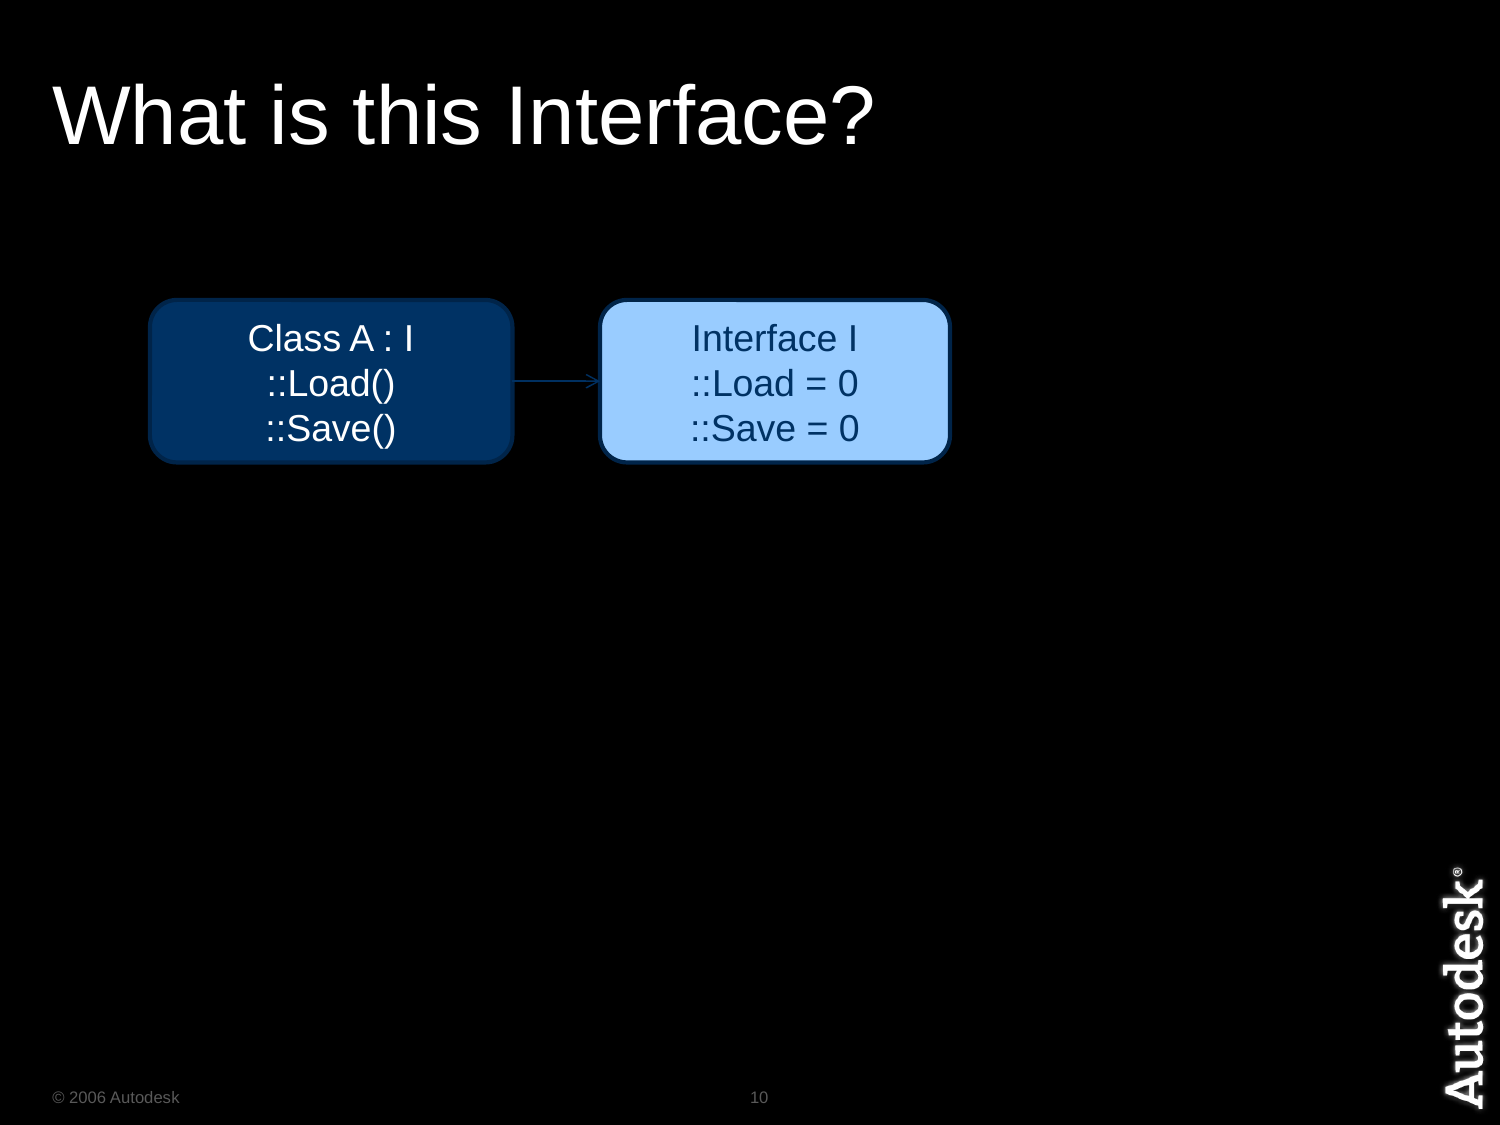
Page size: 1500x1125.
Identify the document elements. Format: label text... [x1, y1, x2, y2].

picture [1402, 0, 1500, 1125]
text_box Interface I ::Load = 0 ::Save = 0 [597, 297, 953, 465]
text_box Class A : I ::Load() ::Save() [147, 297, 515, 465]
title What is this Interface? [52, 22, 1401, 211]
